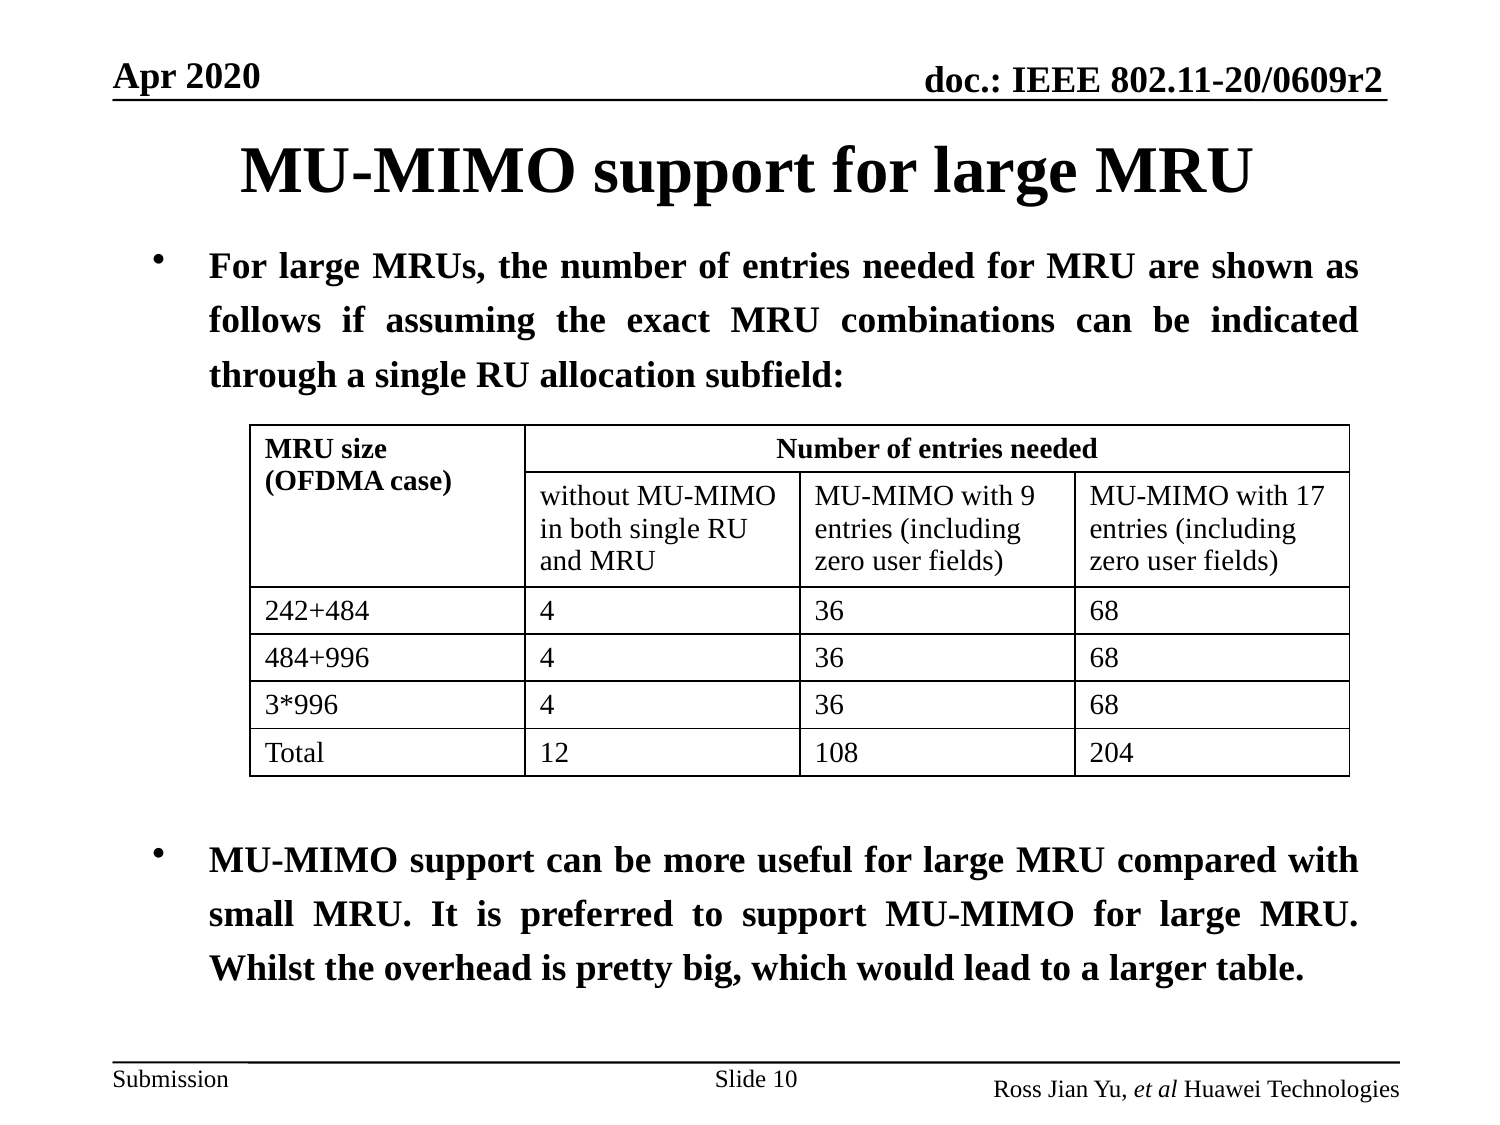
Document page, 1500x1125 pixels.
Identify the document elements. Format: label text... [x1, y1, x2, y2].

table_cell 36 [801, 682, 1074, 728]
title MU-MIMO support for large MRU [99, 121, 1413, 210]
table_cell 108 [801, 729, 1074, 775]
slide_number Slide 10 [712, 1061, 800, 1093]
table_cell 4 [526, 588, 799, 633]
table_cell MU-MIMO with 17 entries (including zero user fields) [1076, 473, 1349, 586]
table_cell 36 [801, 588, 1074, 633]
table_cell MU-MIMO with 9 entries (including zero user fields) [801, 473, 1074, 586]
table_cell 36 [801, 635, 1074, 680]
table_cell 242+484 [251, 588, 524, 633]
table_cell 3*996 [251, 682, 524, 728]
table_cell 68 [1076, 588, 1349, 633]
table_cell 4 [526, 635, 799, 680]
table_cell 68 [1076, 682, 1349, 728]
table_cell without MU-MIMO in both single RU and MRU [526, 473, 799, 586]
table_cell 4 [526, 682, 799, 728]
table_cell Total [251, 729, 524, 775]
table_cell 484+996 [251, 635, 524, 680]
table_header Number of entries needed [526, 426, 1349, 471]
table_cell 68 [1076, 635, 1349, 680]
table_cell 12 [526, 729, 799, 775]
table_cell 204 [1076, 729, 1349, 775]
list For large MRUs, the number of entries needed for MRU are shown as follows if assuming the exact MRU combinations can be indicated through a single RU allocation subfield: MU-MIMO support can be more useful for large MRU compared with small MRU. It is preferred to support MU-MIMO for large MRU. Whilst the overhead is pretty big, which would lead to a larger table. [137, 224, 1376, 1013]
table_header MRU size (OFDMA case) [251, 426, 524, 586]
